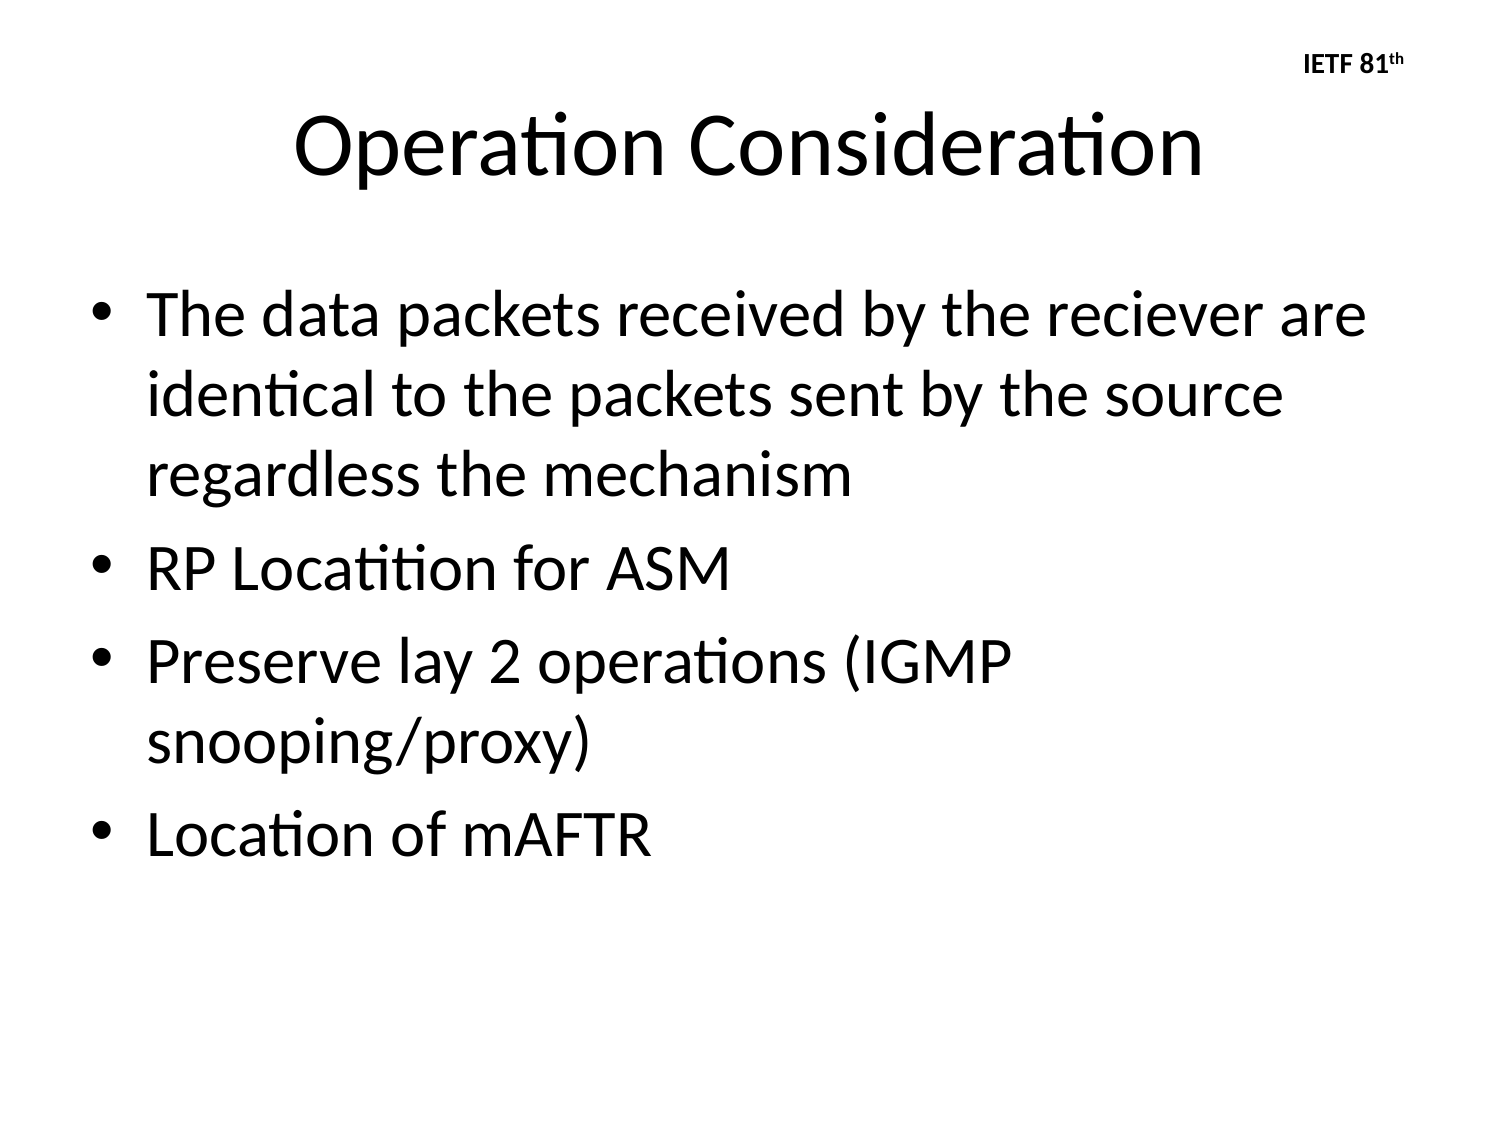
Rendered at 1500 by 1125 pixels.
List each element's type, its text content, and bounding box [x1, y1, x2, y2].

list The data packets received by the reciever are identical to the packets sent by the source regardless the mechanism RP Locatition for ASM Preserve lay 2 operations (IGMP snooping/proxy) Location of mAFTR [74, 262, 1476, 1006]
title Operation Consideration [74, 44, 1426, 233]
